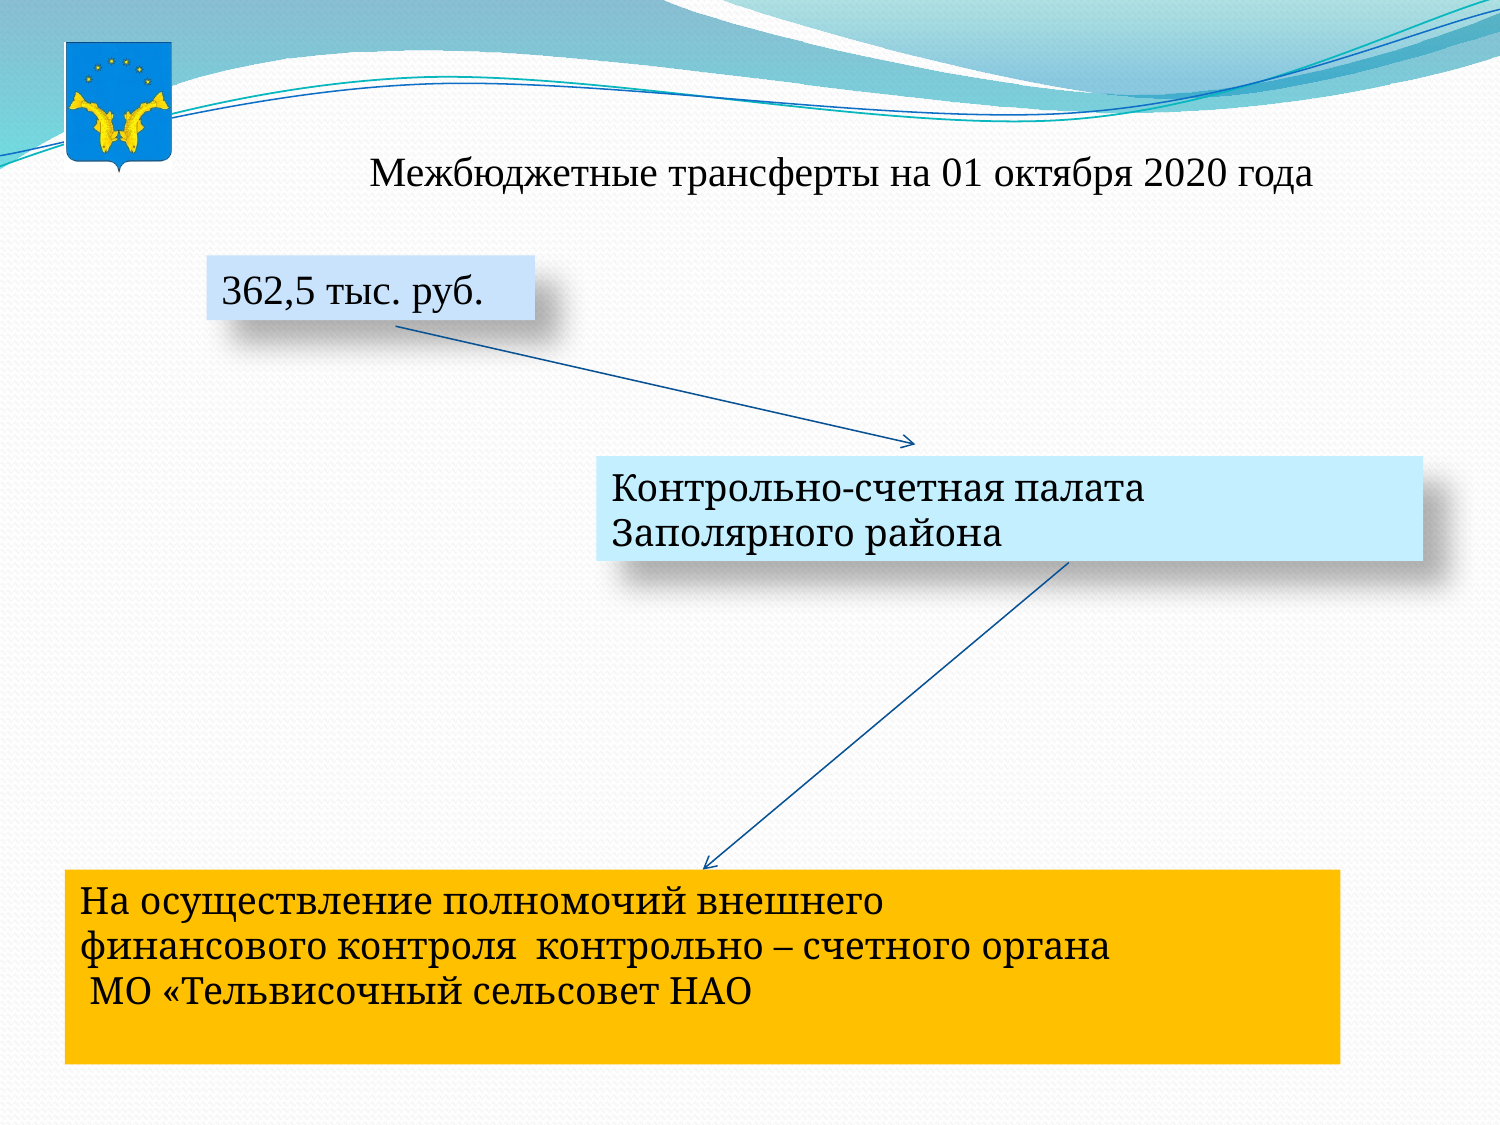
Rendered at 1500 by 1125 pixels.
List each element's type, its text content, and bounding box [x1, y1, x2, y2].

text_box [702, 562, 1070, 870]
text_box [395, 325, 916, 445]
picture [64, 42, 172, 173]
text_box Межбюджетные трансферты на 01 октября 2020 года [183, 137, 1500, 202]
text_box На осуществление полномочий внешнего финансового контроля контрольно – счетного органа МО «Тельвисочный сельсовет НАО [64, 869, 1341, 1065]
text_box 362,5 тыс. руб. [206, 255, 535, 321]
text_box Контрольно-счетная палата Заполярного района [596, 456, 1424, 561]
